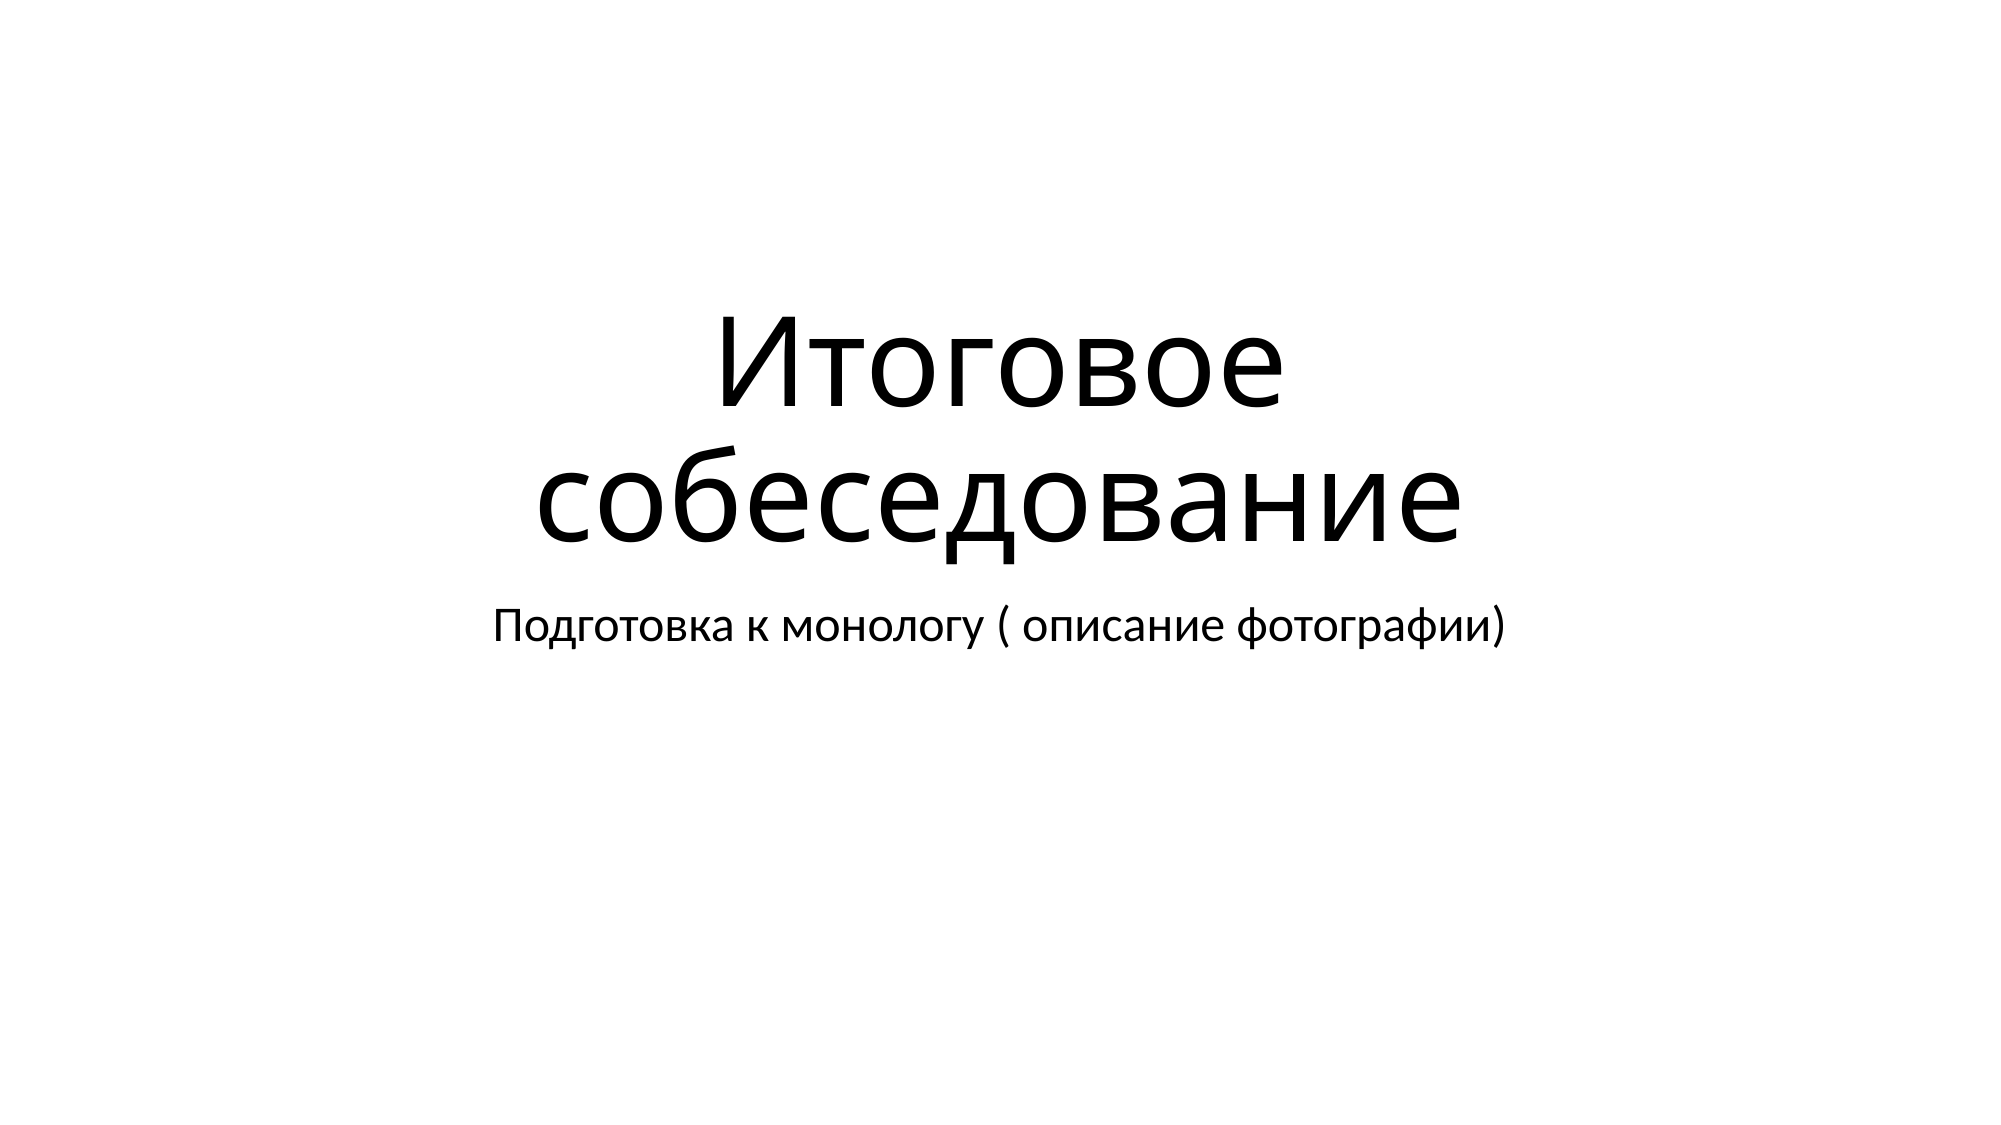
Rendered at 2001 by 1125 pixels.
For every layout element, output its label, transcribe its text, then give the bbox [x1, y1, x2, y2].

subtitle Подготовка к монологу ( описание фотографии) [249, 590, 1750, 863]
title Итоговое собеседование [249, 184, 1750, 576]
